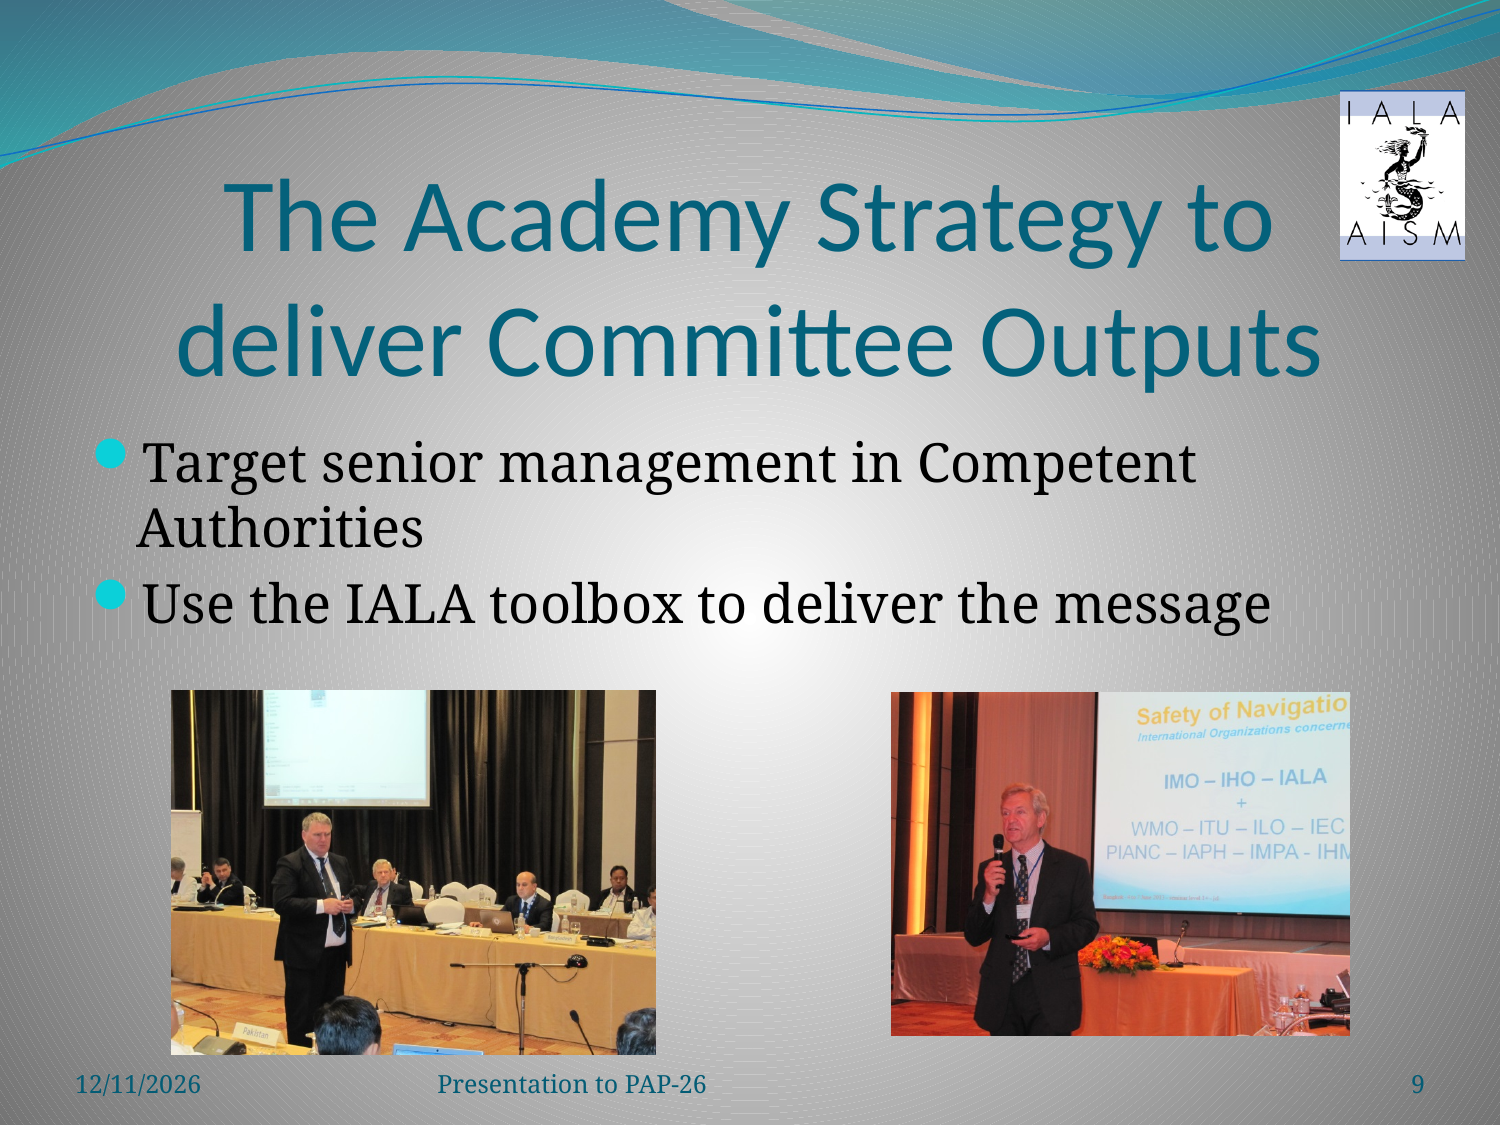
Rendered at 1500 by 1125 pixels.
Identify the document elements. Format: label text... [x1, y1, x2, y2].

slide_number 9 [1299, 1042, 1425, 1103]
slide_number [75, 1042, 425, 1103]
picture [1340, 90, 1465, 261]
picture [170, 690, 656, 1055]
list Target senior management in Competent Authorities Use the IALA toolbox to deliver the message [76, 420, 1400, 622]
title The Academy Strategy to deliver Committee Outputs [75, 115, 1425, 398]
footer Presentation to PAP-26 [437, 1042, 988, 1103]
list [891, 692, 1350, 1036]
